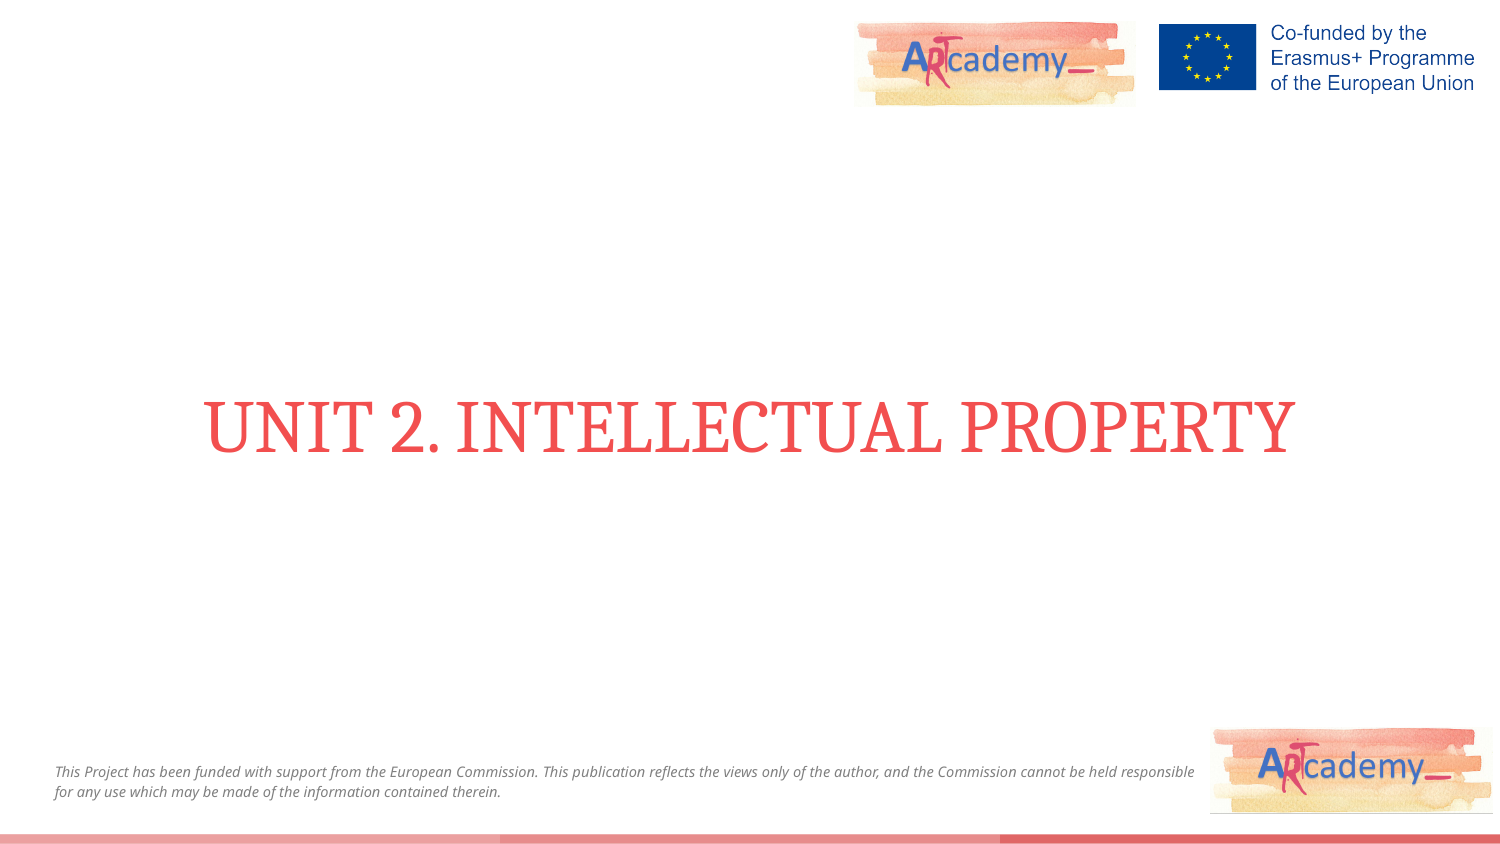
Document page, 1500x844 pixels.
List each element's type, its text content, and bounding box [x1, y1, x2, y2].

picture [854, 2, 1137, 138]
title UNIT 2. INTELLECTUAL PROPERTY [164, 275, 1336, 483]
picture [1210, 709, 1493, 844]
text_box This Project has been funded with support from the European Commission. This publication reflects the views only of the author, and the Commission cannot be held responsible for any use which may be made of the information contained therein. [39, 754, 1205, 799]
picture [1158, 24, 1474, 94]
